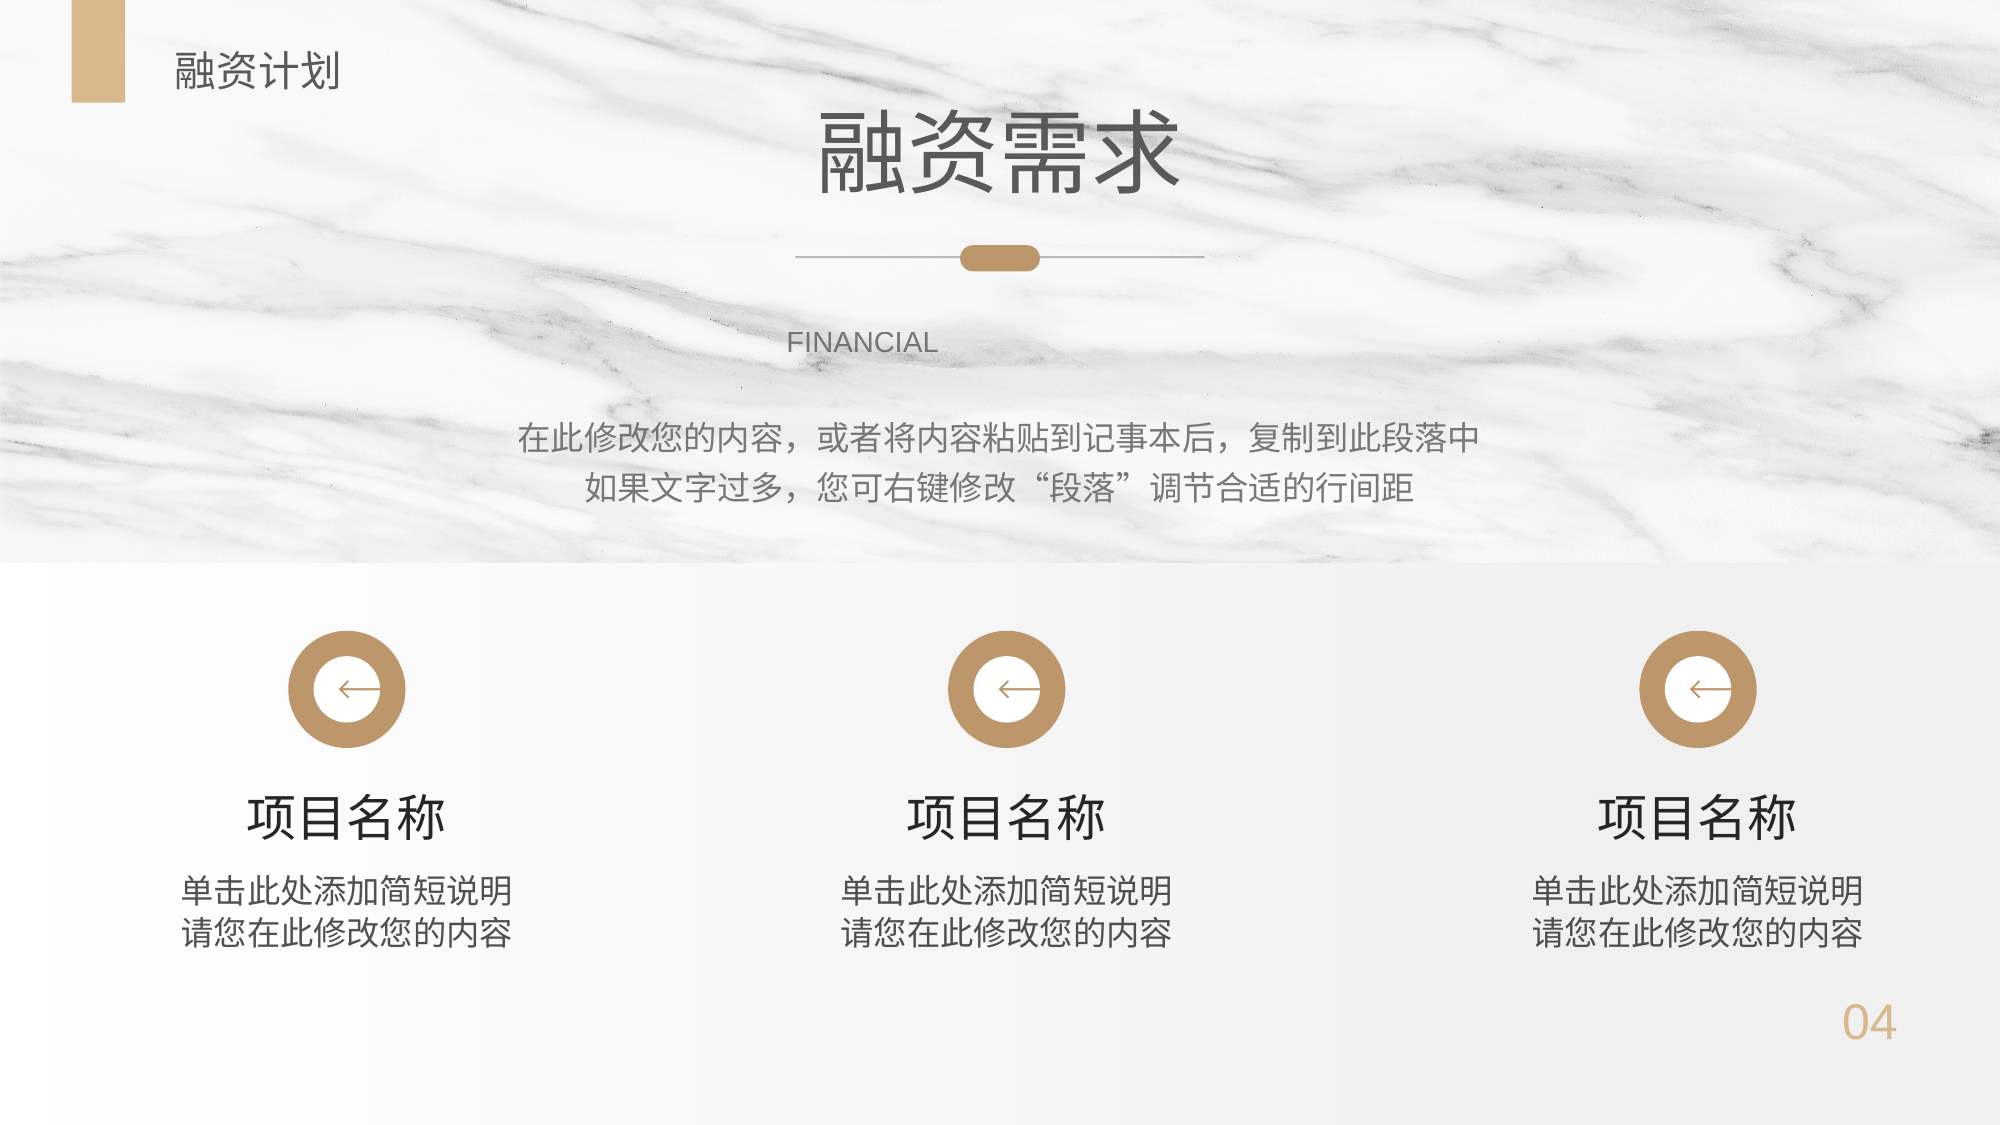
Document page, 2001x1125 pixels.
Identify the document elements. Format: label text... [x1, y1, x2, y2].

text_box 04 [1814, 982, 1925, 1057]
picture [0, 0, 2000, 563]
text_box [158, 630, 536, 959]
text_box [1509, 630, 1887, 959]
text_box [771, 87, 1229, 362]
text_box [818, 630, 1196, 959]
